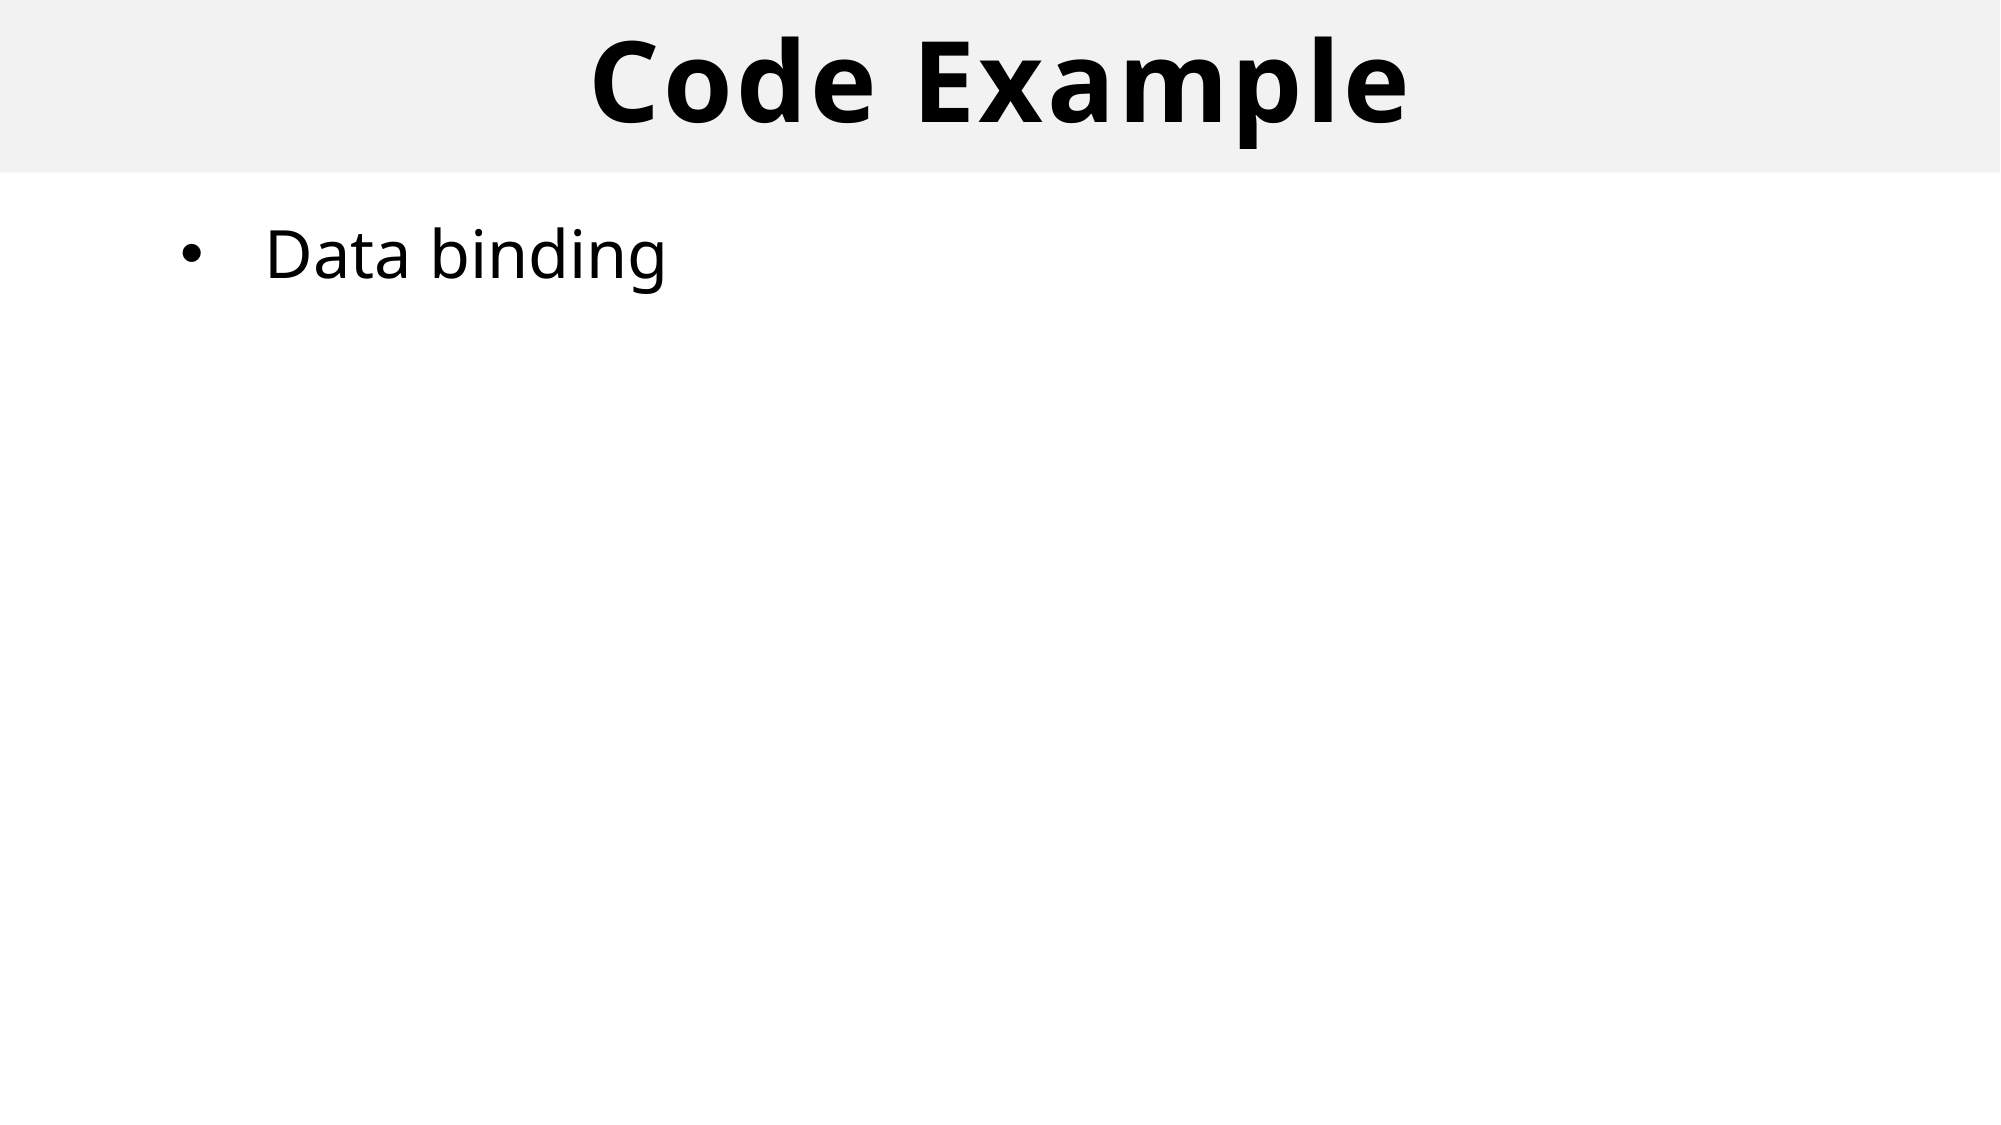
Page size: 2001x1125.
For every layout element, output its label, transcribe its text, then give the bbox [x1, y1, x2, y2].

title Code Example [0, 0, 2000, 172]
text_box Data binding [0, 172, 2000, 333]
